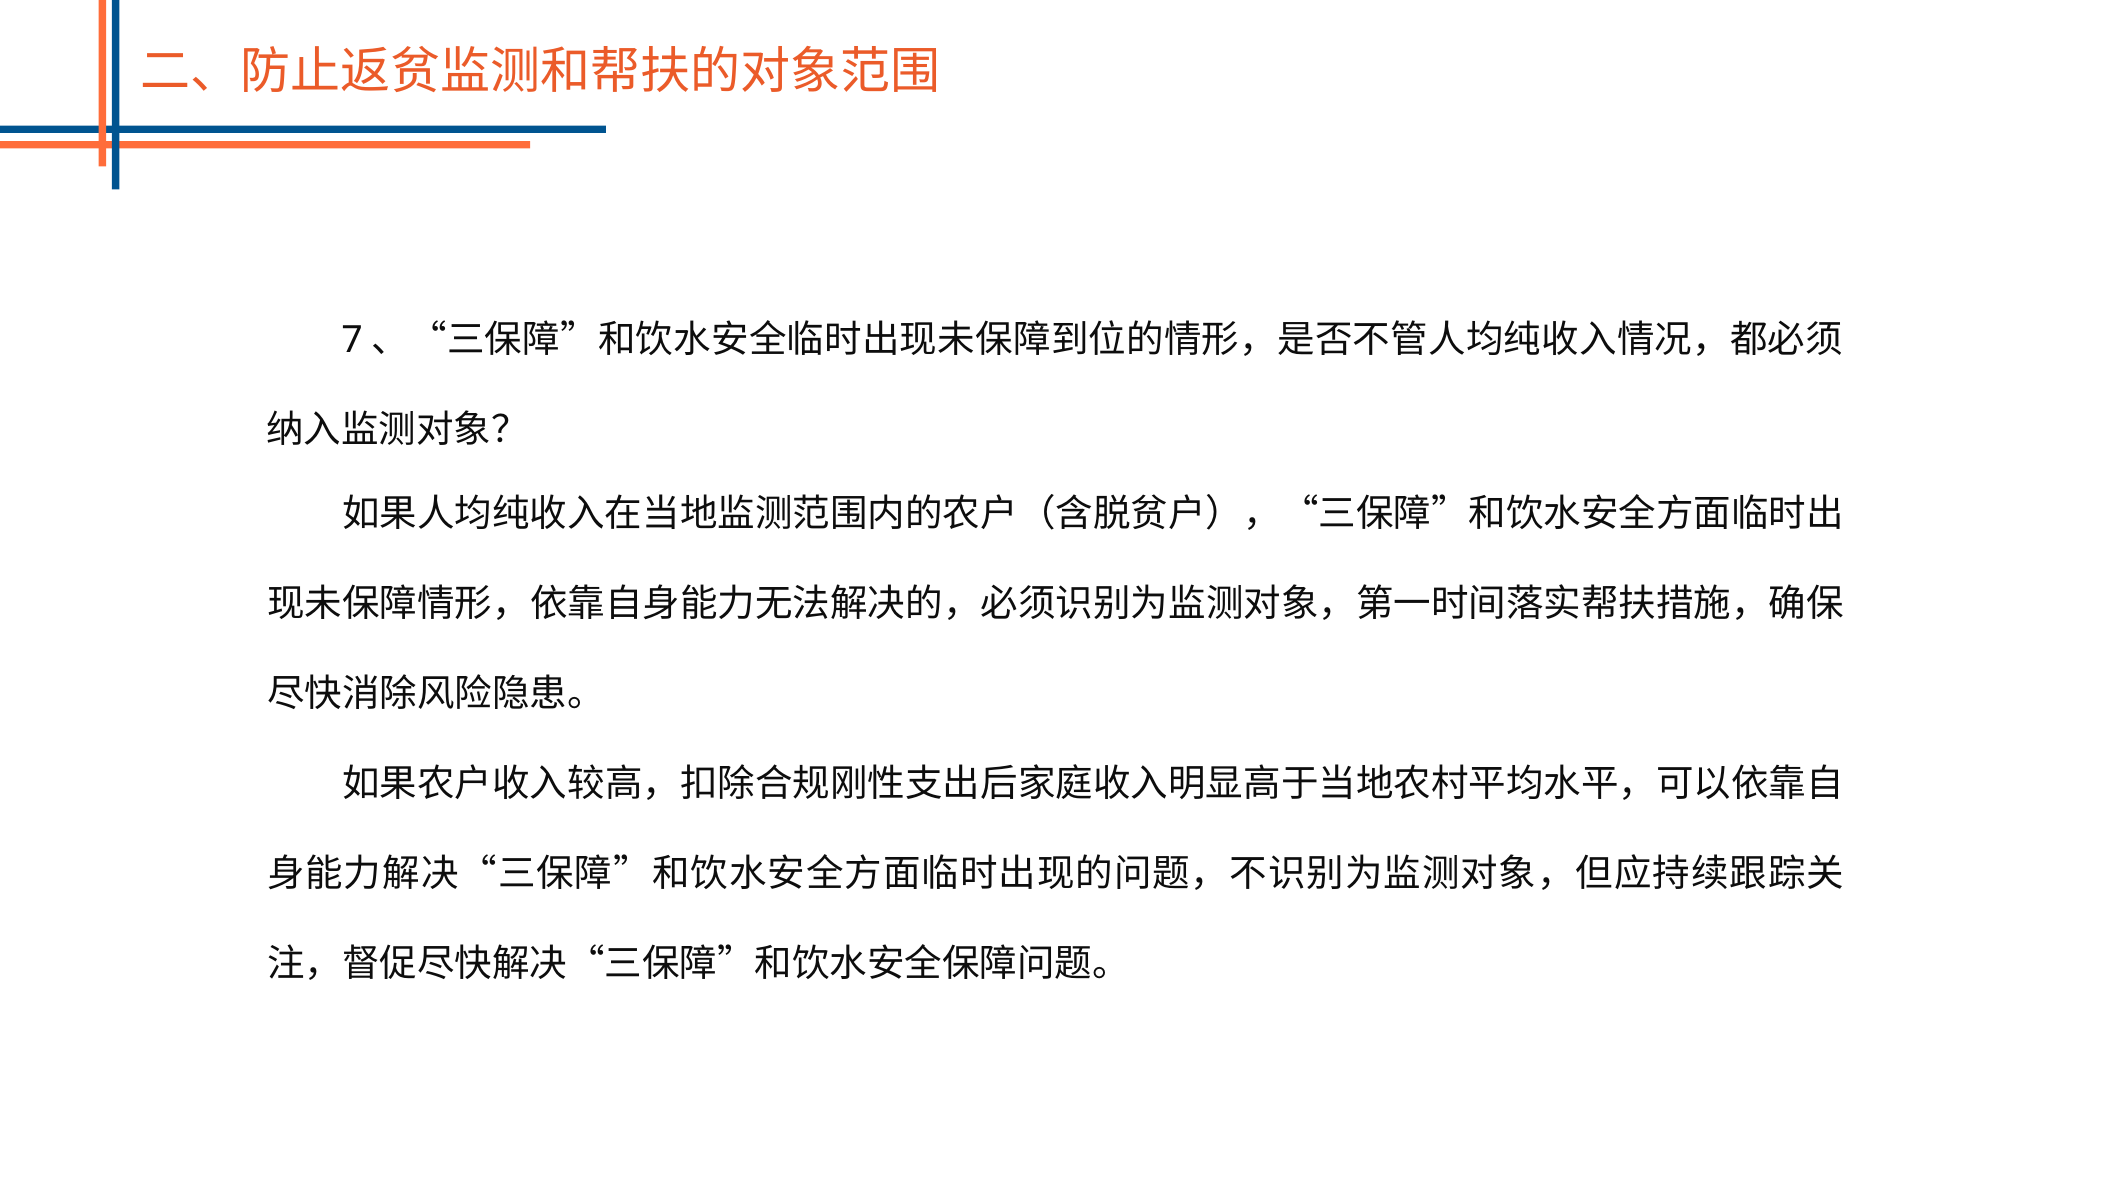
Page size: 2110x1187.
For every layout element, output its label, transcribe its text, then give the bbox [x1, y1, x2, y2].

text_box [0, 0, 1457, 190]
text_box 如果人均纯收入在当地监测范围内的农户（含脱贫户），“三保障”和饮水安全方面临时出现未保障情形，依靠自身能力无法解决的，必须识别为监测对象，第一时间落实帮扶措施，确保尽快消除风险隐患。 如果农户收入较高，扣除合规刚性支出后家庭收入明显高于当地农村平均水平，可以依靠自身能力解决“三保障”和饮水安全方面临时出现的问题，不识别为监测对象，但应持续跟踪关注，督促尽快解决“三保障”和饮水安全保障问题。 [252, 437, 1859, 992]
text_box 7、“三保障”和饮水安全临时出现未保障到位的情形，是否不管人均纯收入情况，都必须纳入监测对象？ [251, 262, 1858, 458]
